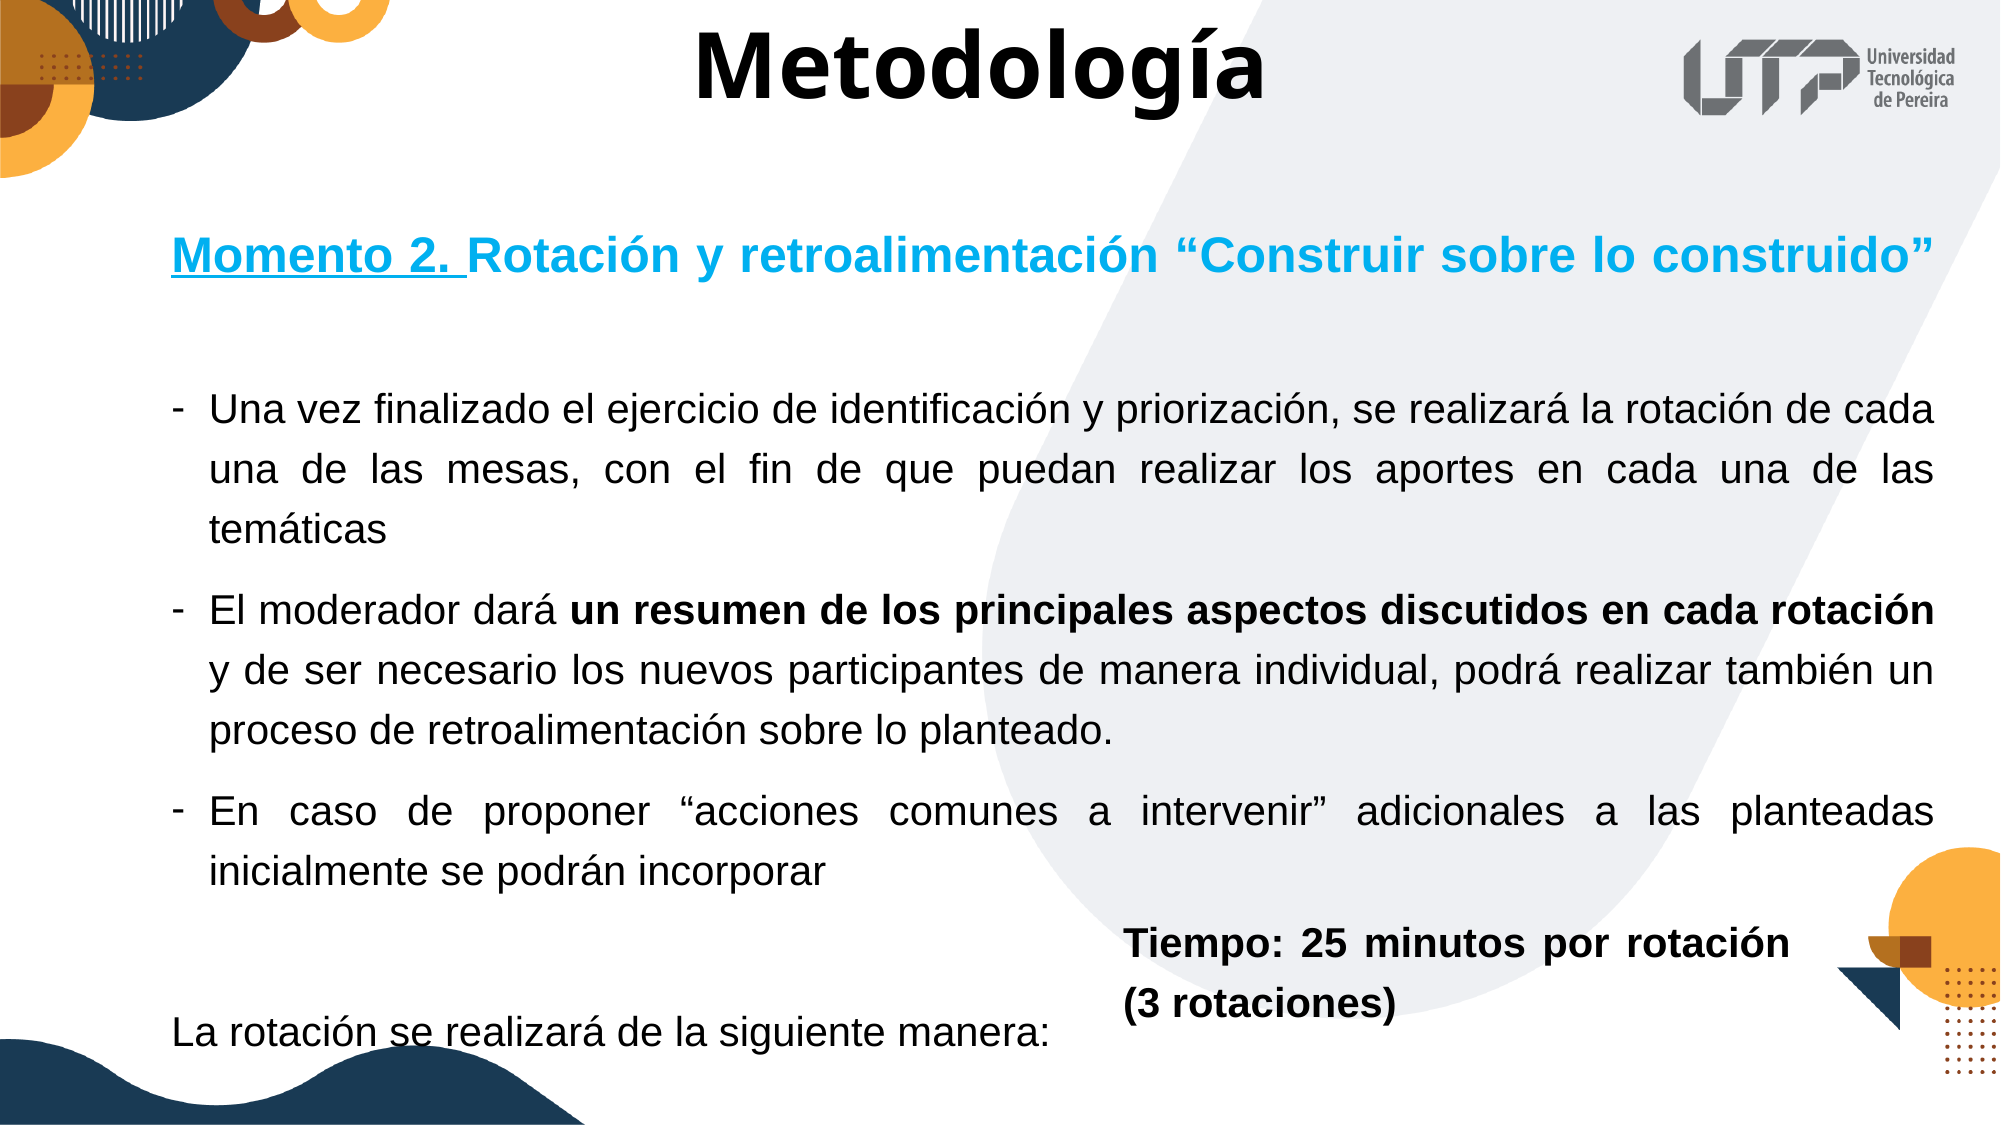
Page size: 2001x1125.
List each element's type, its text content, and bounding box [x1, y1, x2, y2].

text_box Metodología [676, 0, 1309, 125]
picture [0, 0, 2001, 1125]
text_box Tiempo: 25 minutos por rotación (3 rotaciones) [1108, 898, 1806, 987]
list Momento 2. Rotación y retroalimentación “Construir sobre lo construido” Una vez finalizado el ejercicio de identificación y priorización, se realizará la rotación de cada una de las mesas, con el fin de que puedan realizar los aportes en cada una de las temáticas El moderador dará un resumen de los principales aspectos discutidos en cada rotación y de ser necesario los nuevos participantes de manera individual, podrá realizar también un proceso de retroalimentación sobre lo planteado. En caso de proponer “acciones comunes a intervenir” adicionales a las planteadas inicialmente se podrán incorporar La rotación se realizará de la siguiente manera: [156, 202, 1951, 468]
